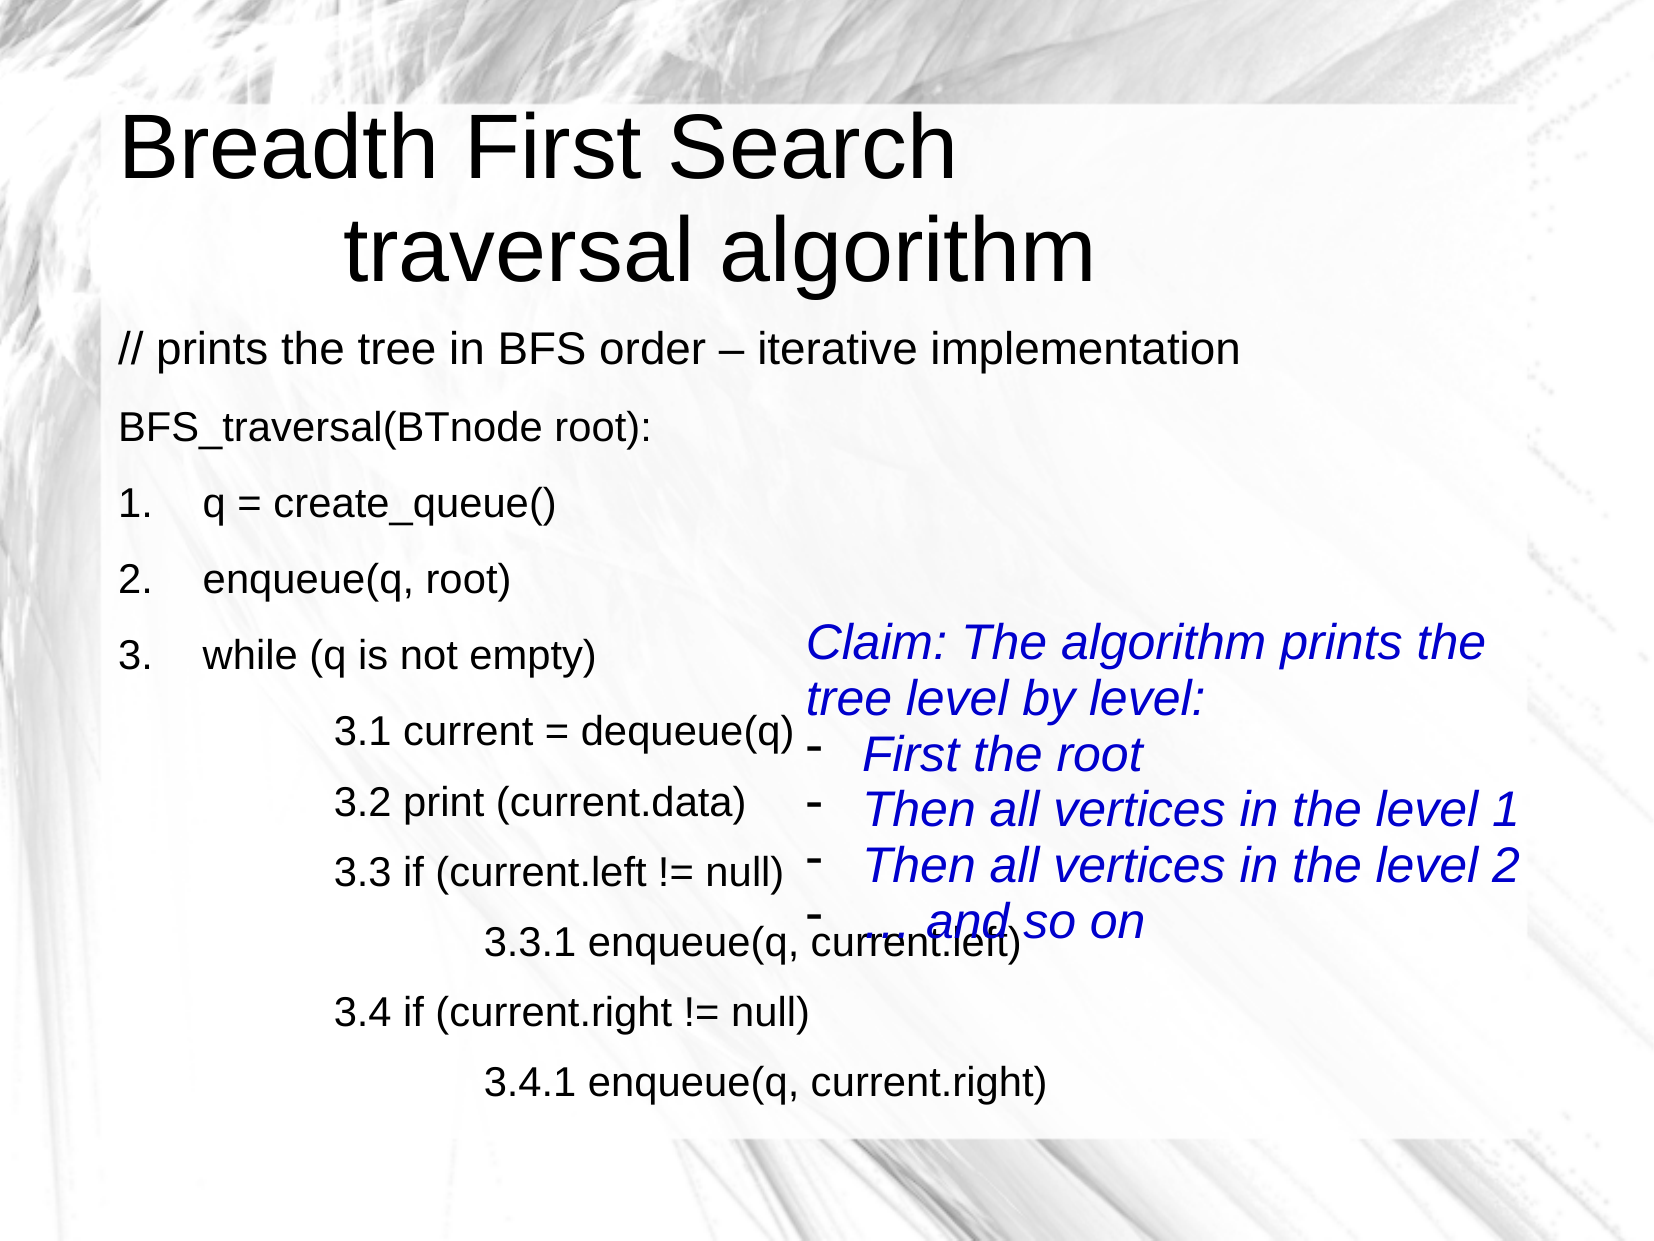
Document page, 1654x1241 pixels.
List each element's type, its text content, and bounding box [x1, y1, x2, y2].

text_box Claim: The algorithm prints the tree level by level: First the root Then all vertices in the level 1 Then all vertices in the level 2 … and so on [790, 607, 1573, 1013]
list // prints the tree in BFS order – iterative implementation BFS_traversal(BTnode root): q = create_queue() enqueue(q, root) while (q is not empty) 3.1 current = dequeue(q) 3.2 print (current.data) 3.3 if (current.left != null) 3.3.1 enqueue(q, current.left) 3.4 if (current.right != null) 3.4.1 enqueue(q, current.right) [118, 319, 1571, 1109]
picture [0, 0, 1654, 1241]
title Breadth First Search traversal algorithm [118, 93, 1506, 299]
